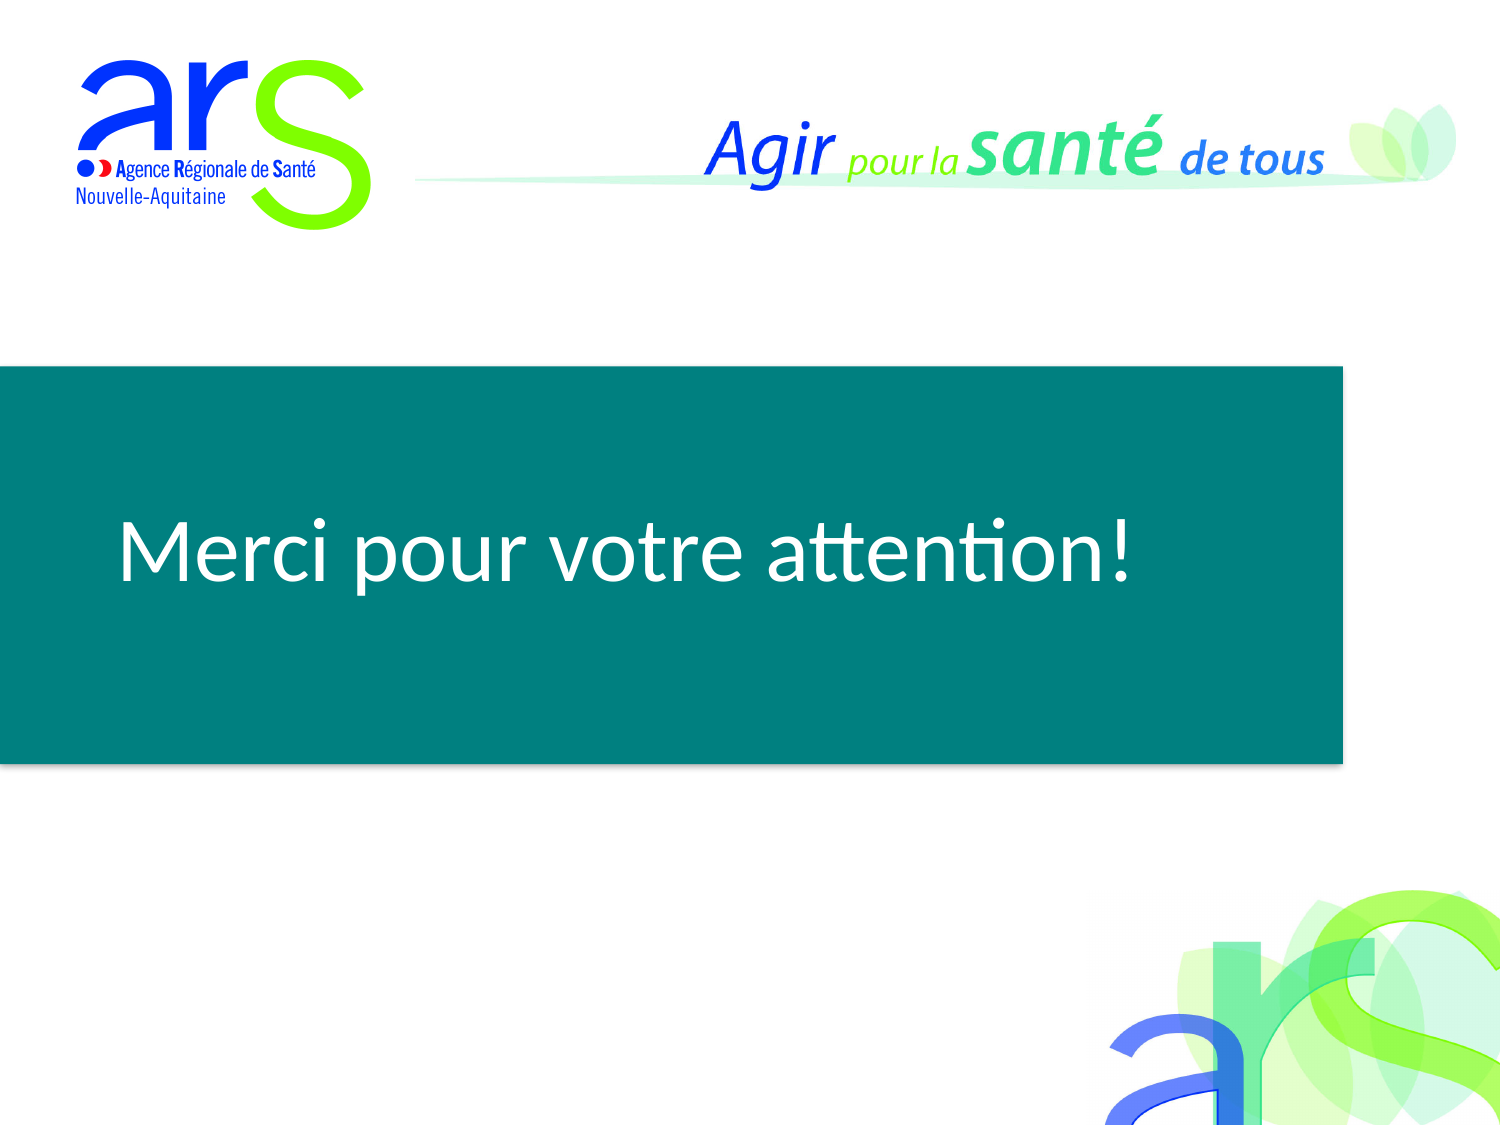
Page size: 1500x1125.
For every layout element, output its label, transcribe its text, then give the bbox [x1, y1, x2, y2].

title Merci pour votre attention! [101, 482, 1343, 650]
picture [33, 23, 400, 251]
picture [415, 104, 1456, 191]
picture [1086, 890, 1500, 1125]
